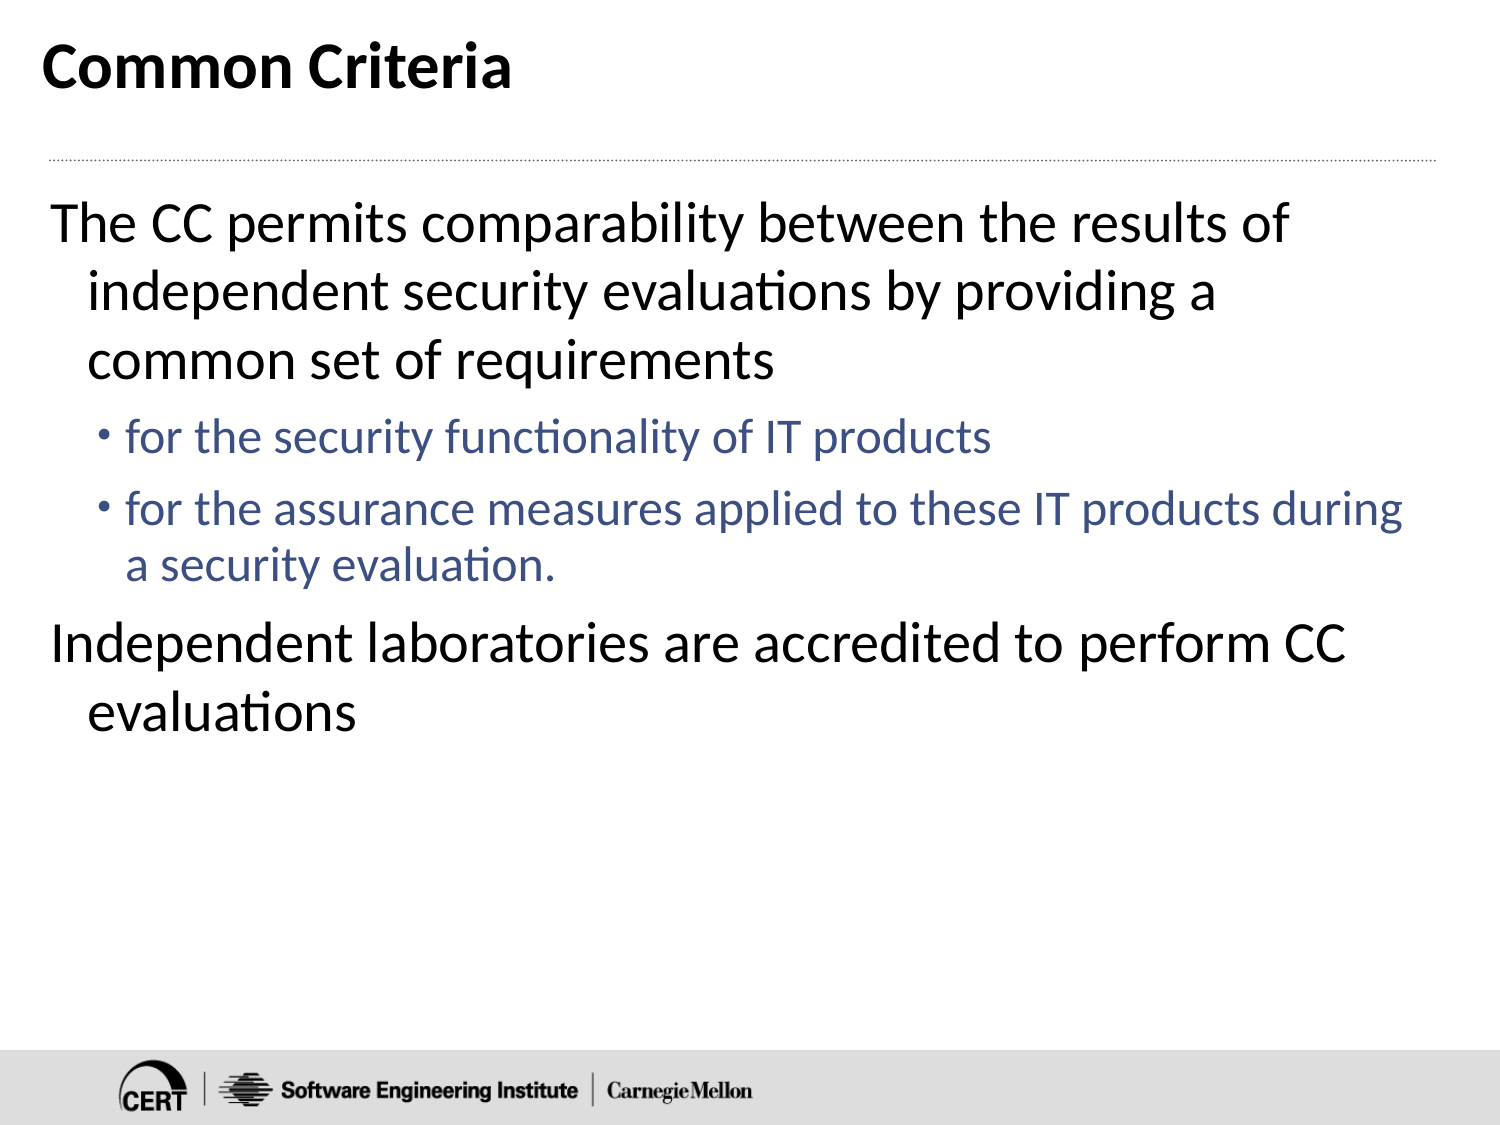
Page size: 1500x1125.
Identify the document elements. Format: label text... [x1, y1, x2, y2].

list The CC permits comparability between the results of independent security evaluations by providing a common set of requirements for the security functionality of IT products for the assurance measures applied to these IT products during a security evaluation. Independent laboratories are accredited to perform CC evaluations [49, 187, 1438, 1001]
title Common Criteria [42, 37, 1434, 155]
picture [102, 1056, 765, 1117]
